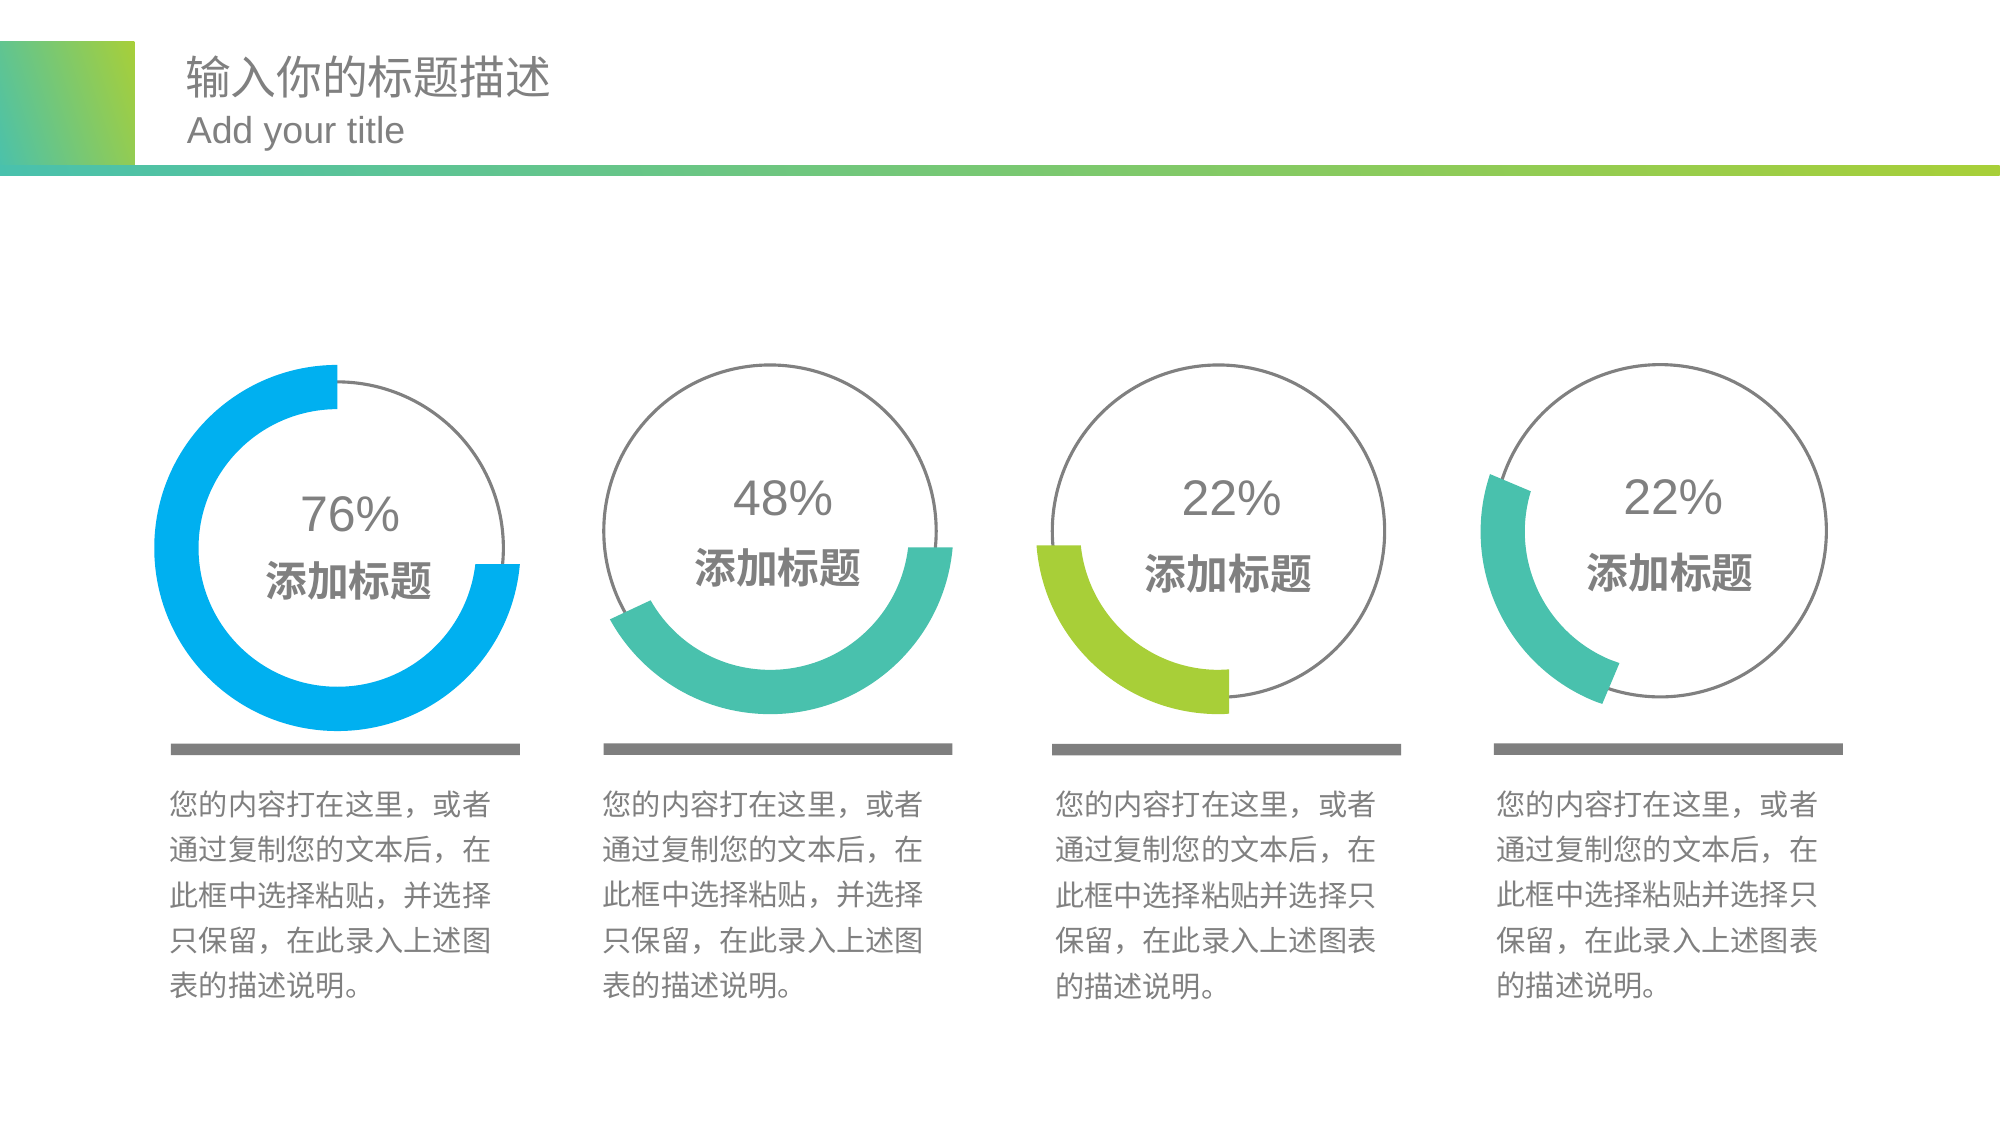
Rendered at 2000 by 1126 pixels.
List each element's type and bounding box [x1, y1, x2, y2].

text_box [1039, 743, 1406, 1014]
text_box [1036, 364, 1385, 715]
text_box [154, 743, 521, 1056]
text_box [153, 364, 521, 732]
text_box [587, 743, 965, 1013]
text_box [1449, 364, 1827, 698]
text_box [1481, 743, 1848, 1013]
text_box [603, 364, 953, 715]
text_box [0, 41, 2000, 177]
